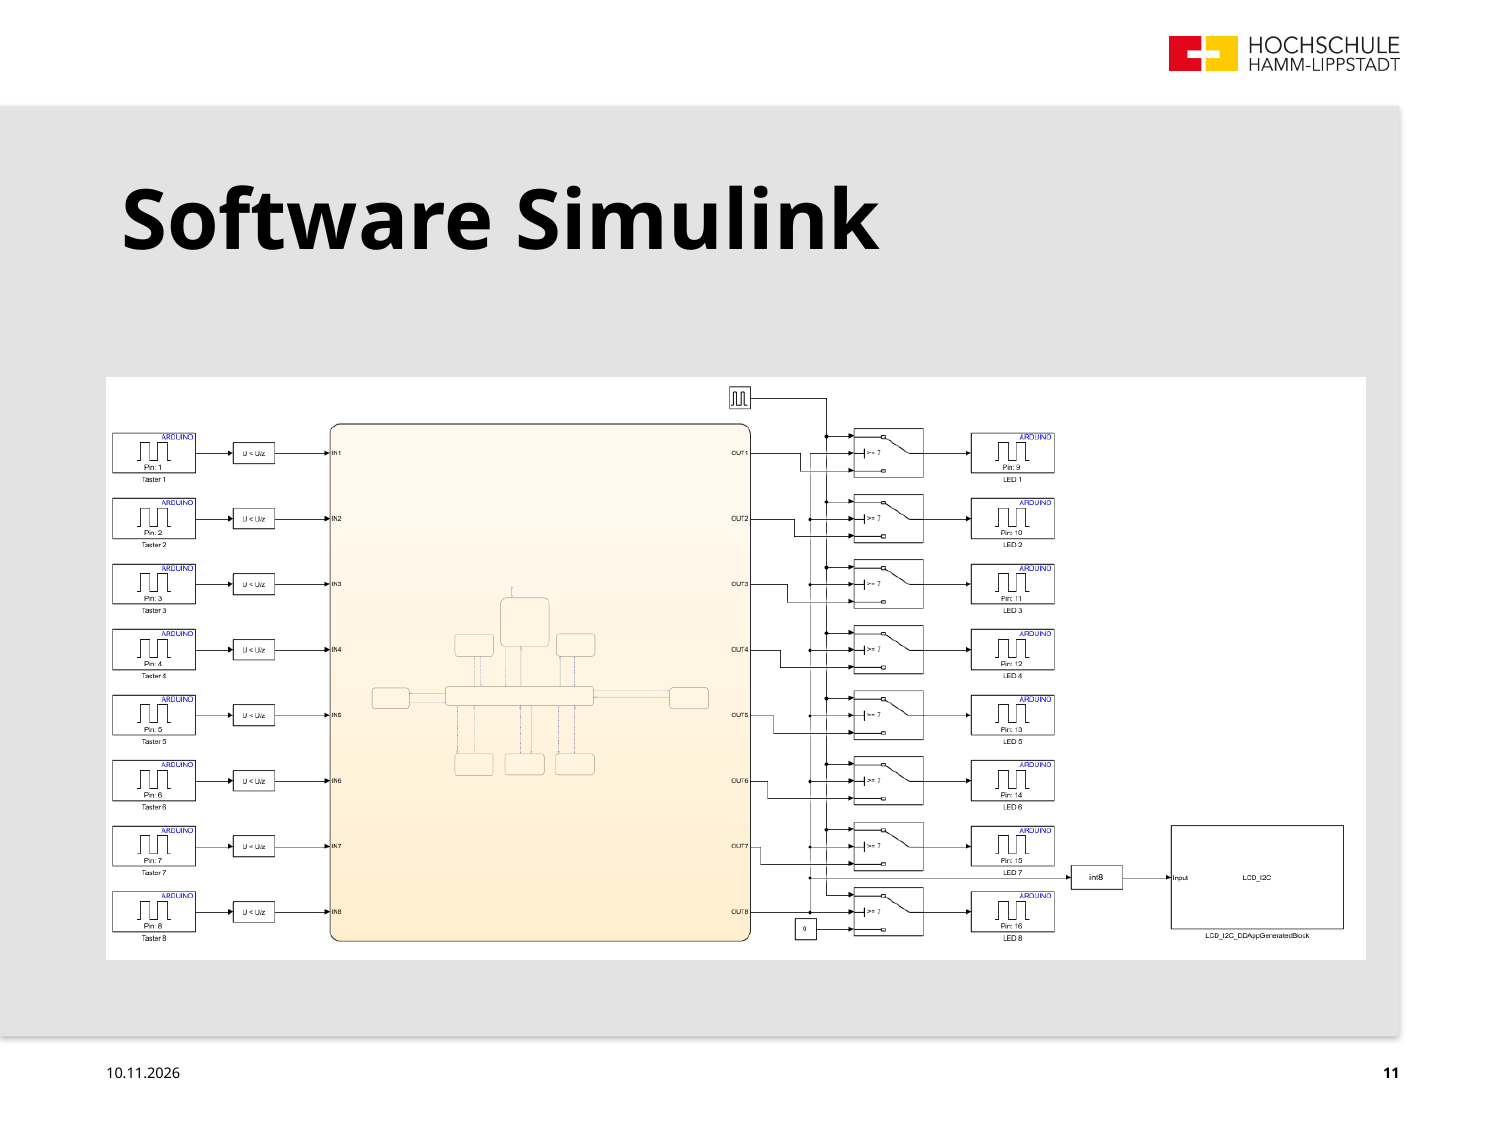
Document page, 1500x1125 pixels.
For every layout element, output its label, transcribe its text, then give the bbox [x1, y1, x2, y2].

title Software Simulink [106, 122, 1366, 310]
slide_number 11 [1049, 1065, 1400, 1084]
picture [1169, 36, 1400, 71]
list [105, 376, 1366, 960]
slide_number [106, 1065, 457, 1084]
